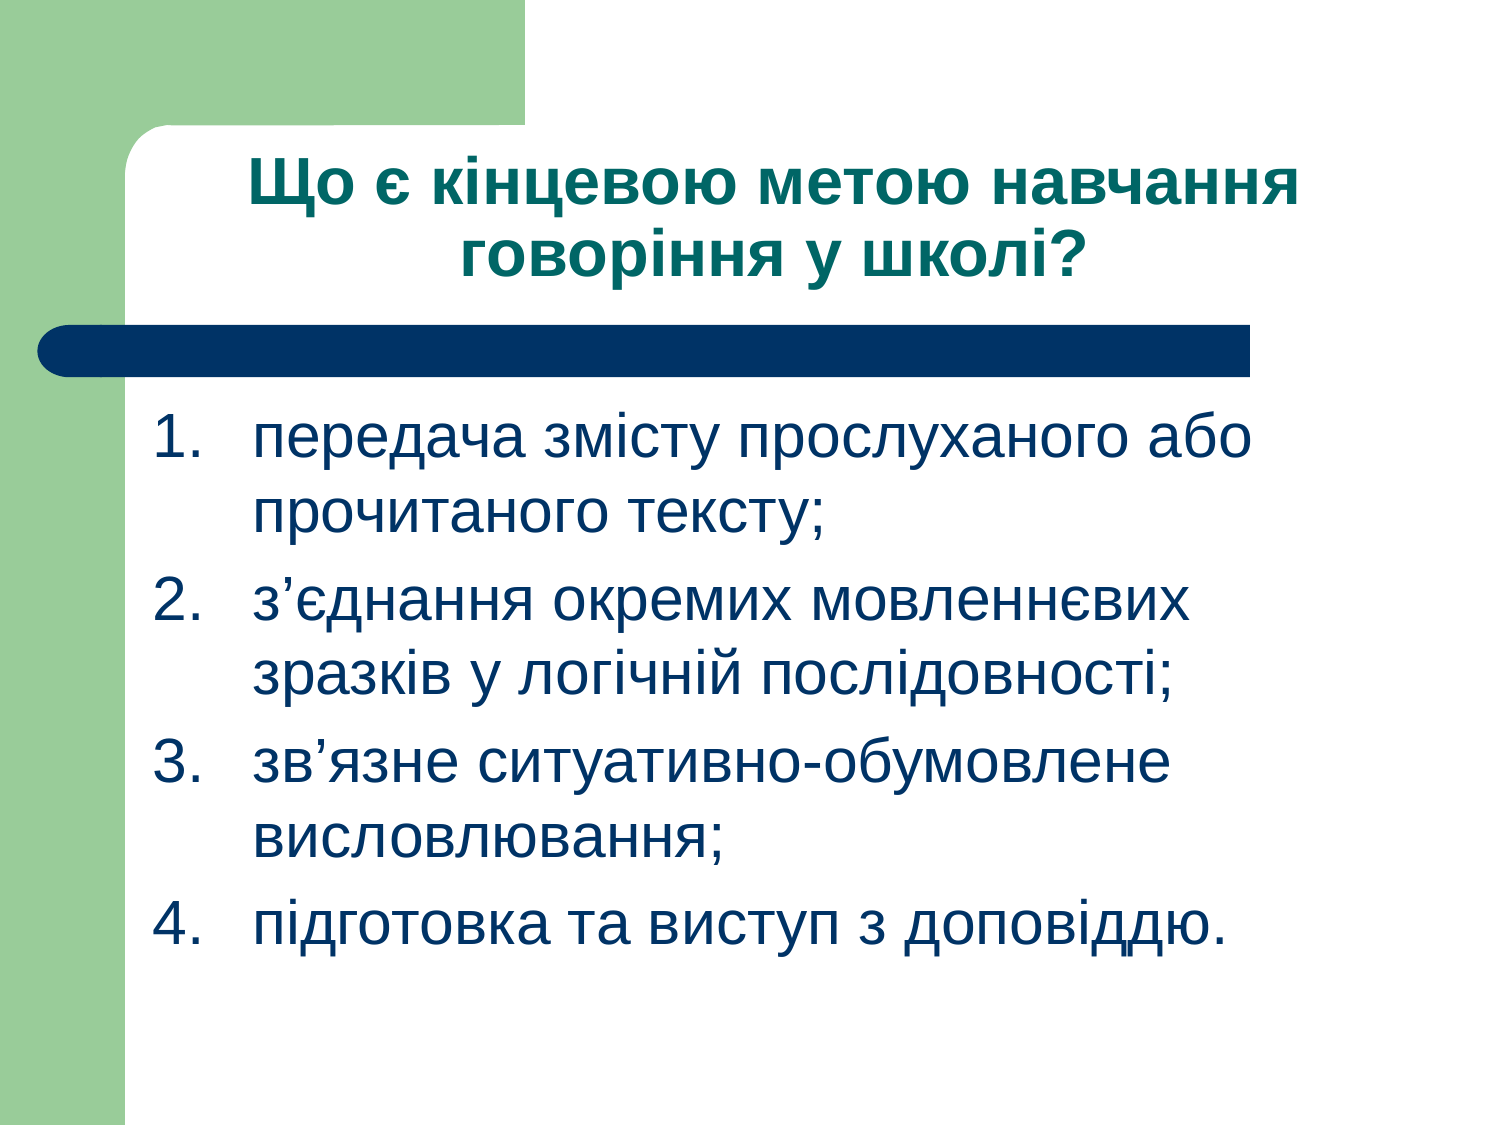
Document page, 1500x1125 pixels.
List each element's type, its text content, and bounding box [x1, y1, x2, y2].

list передача змісту прослуханого або прочитаного тексту; з’єднання окремих мовленнєвих зразків у логічній послідовності; зв’язне ситуативно-обумовлене висловлювання; підготовка та виступ з доповіддю. [137, 387, 1400, 999]
title Що є кінцевою метою навчання говоріння у школі? [125, 125, 1425, 313]
